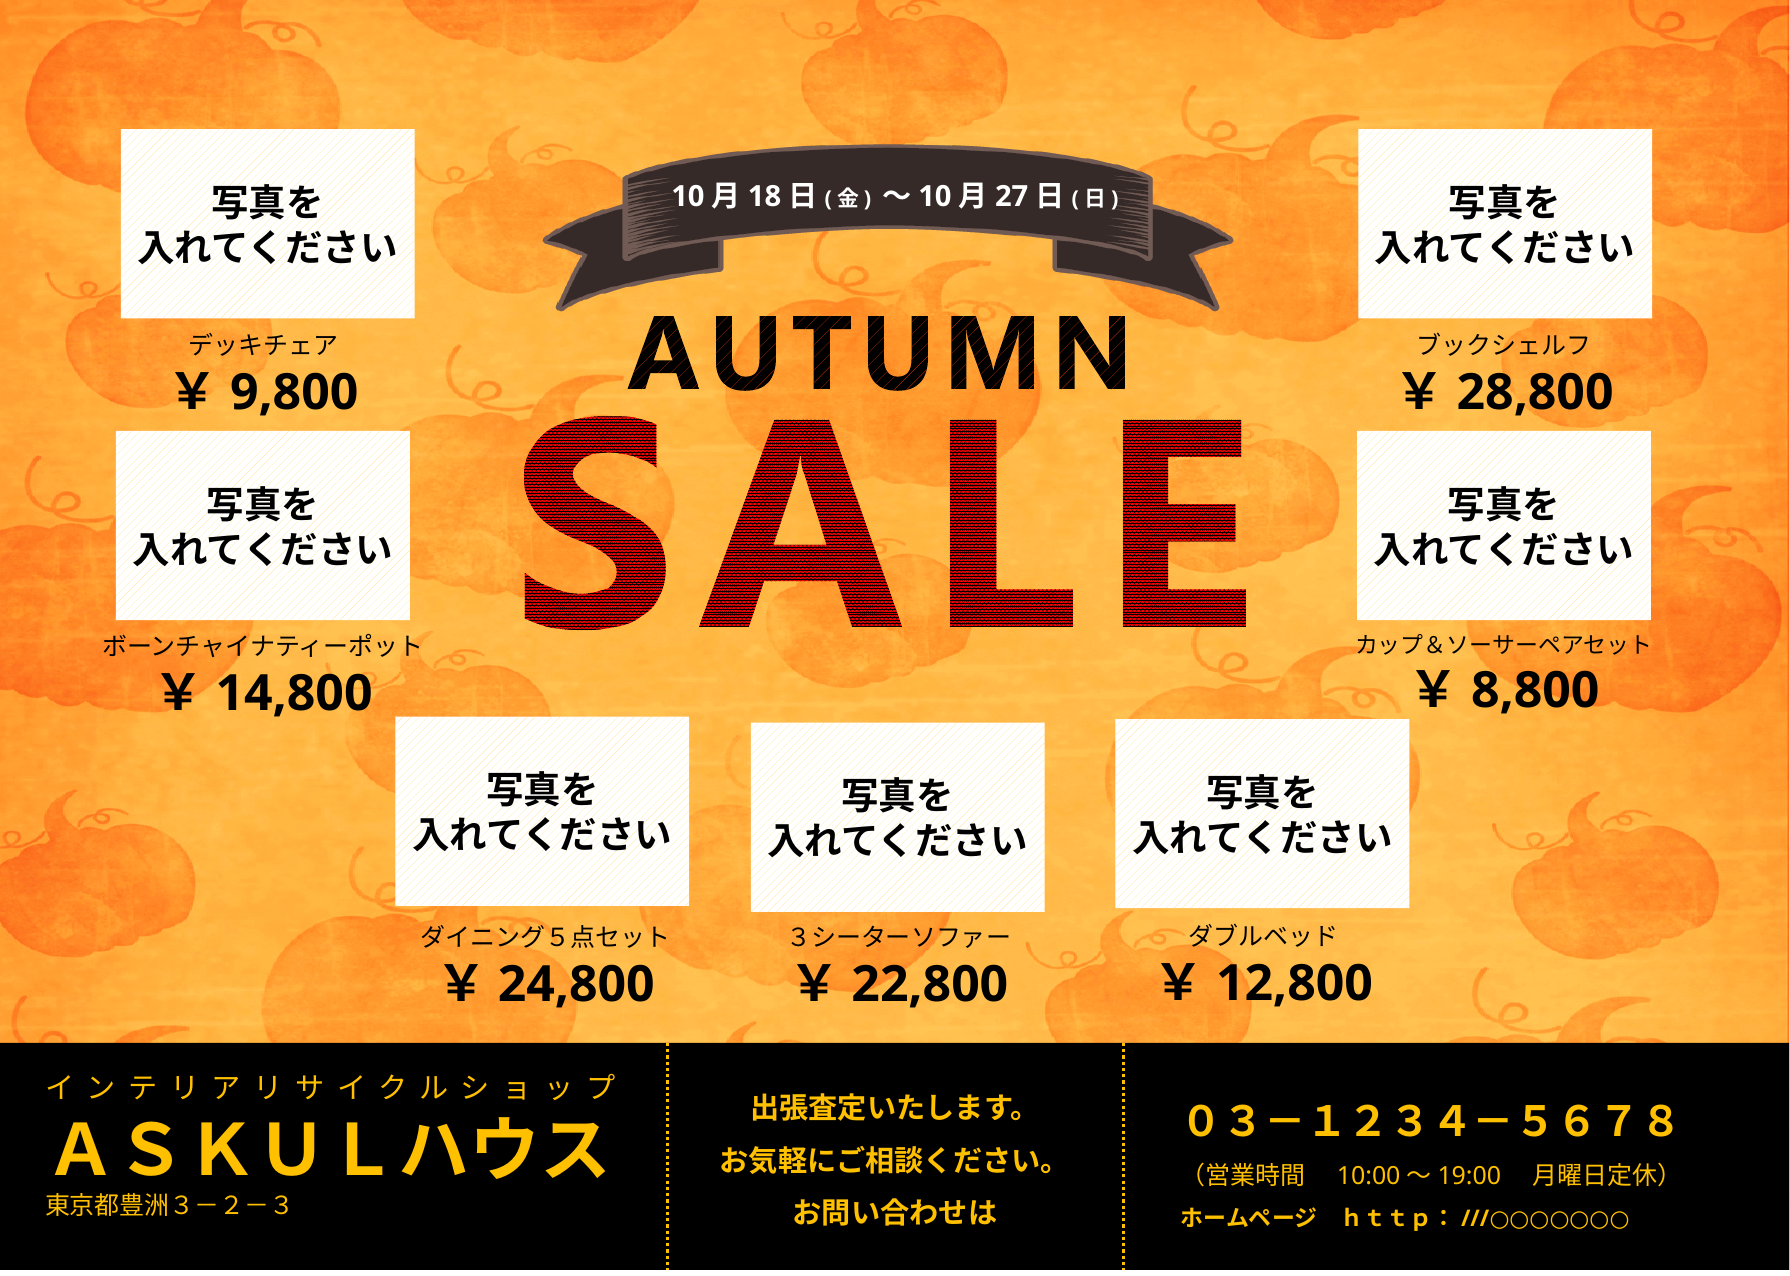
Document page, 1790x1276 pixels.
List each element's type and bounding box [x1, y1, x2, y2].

picture [0, 0, 1790, 1270]
text_box [523, 416, 1247, 631]
